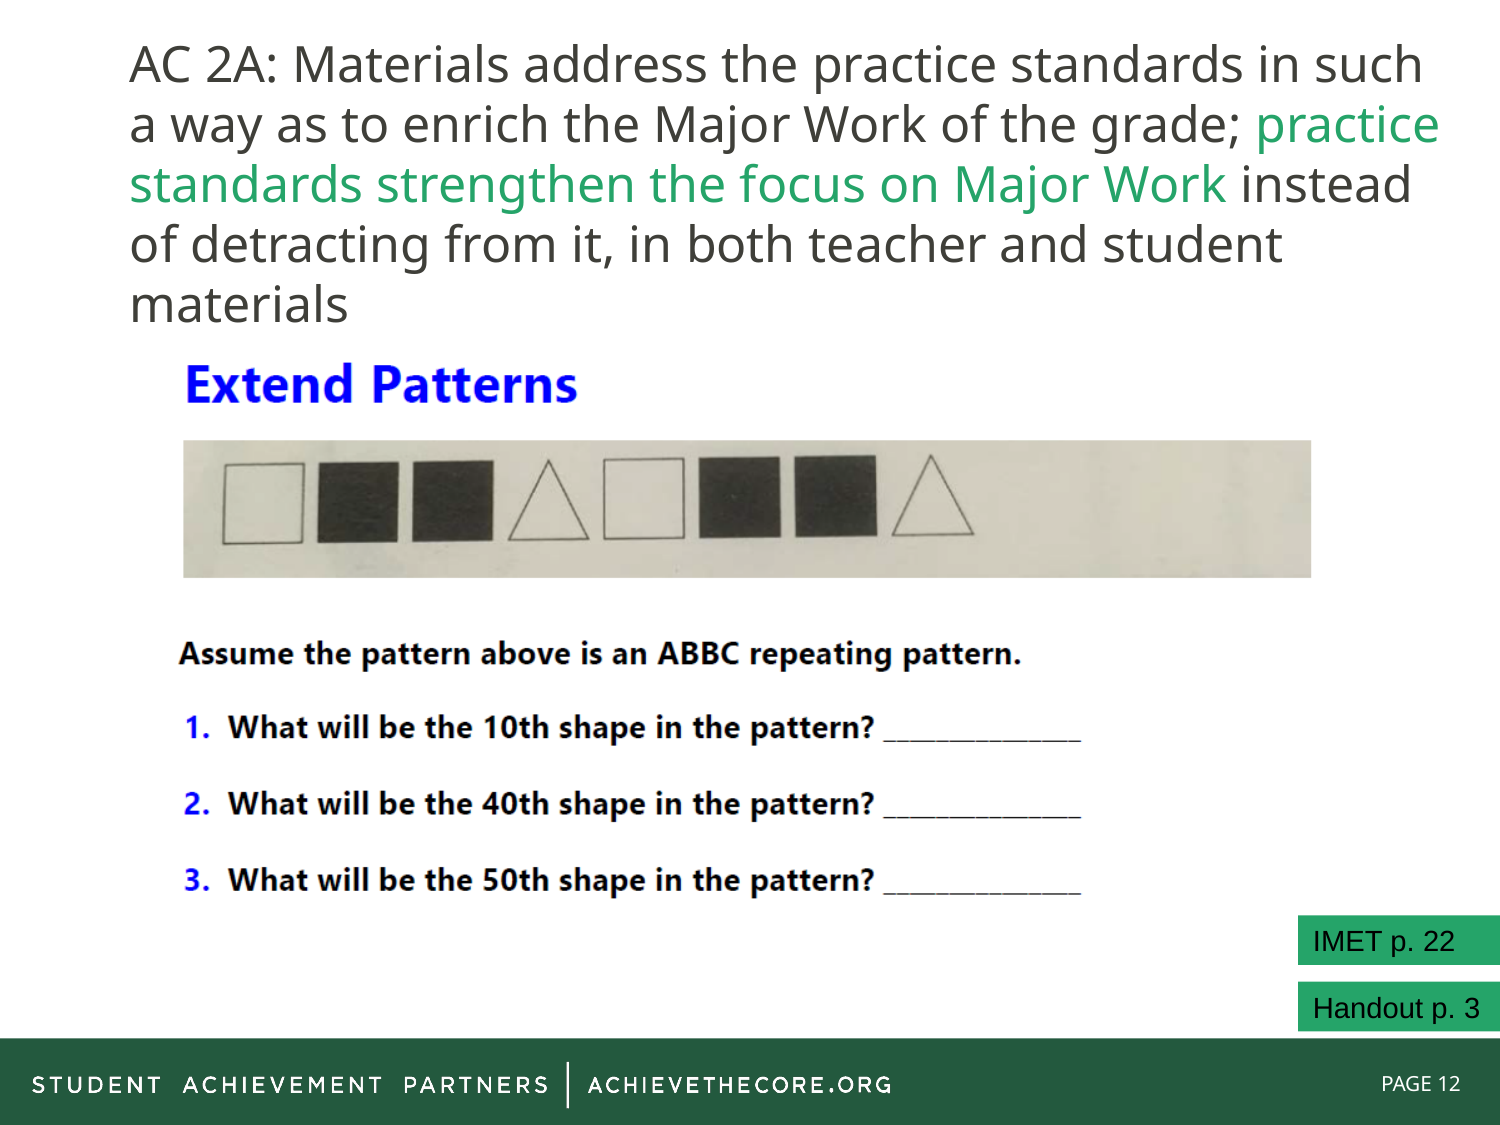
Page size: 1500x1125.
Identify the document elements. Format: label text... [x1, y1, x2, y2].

title AC 2A: Materials address the practice standards in such a way as to enrich the Major Work of the grade; practice standards strengthen the focus on Major Work instead of detracting from it, in both teacher and student materials [114, 70, 1465, 350]
text_box IMET p. 22 [1298, 915, 1500, 965]
picture [12, 1055, 911, 1112]
text_box Handout p. 3 [1298, 981, 1500, 1032]
picture [155, 348, 1330, 916]
